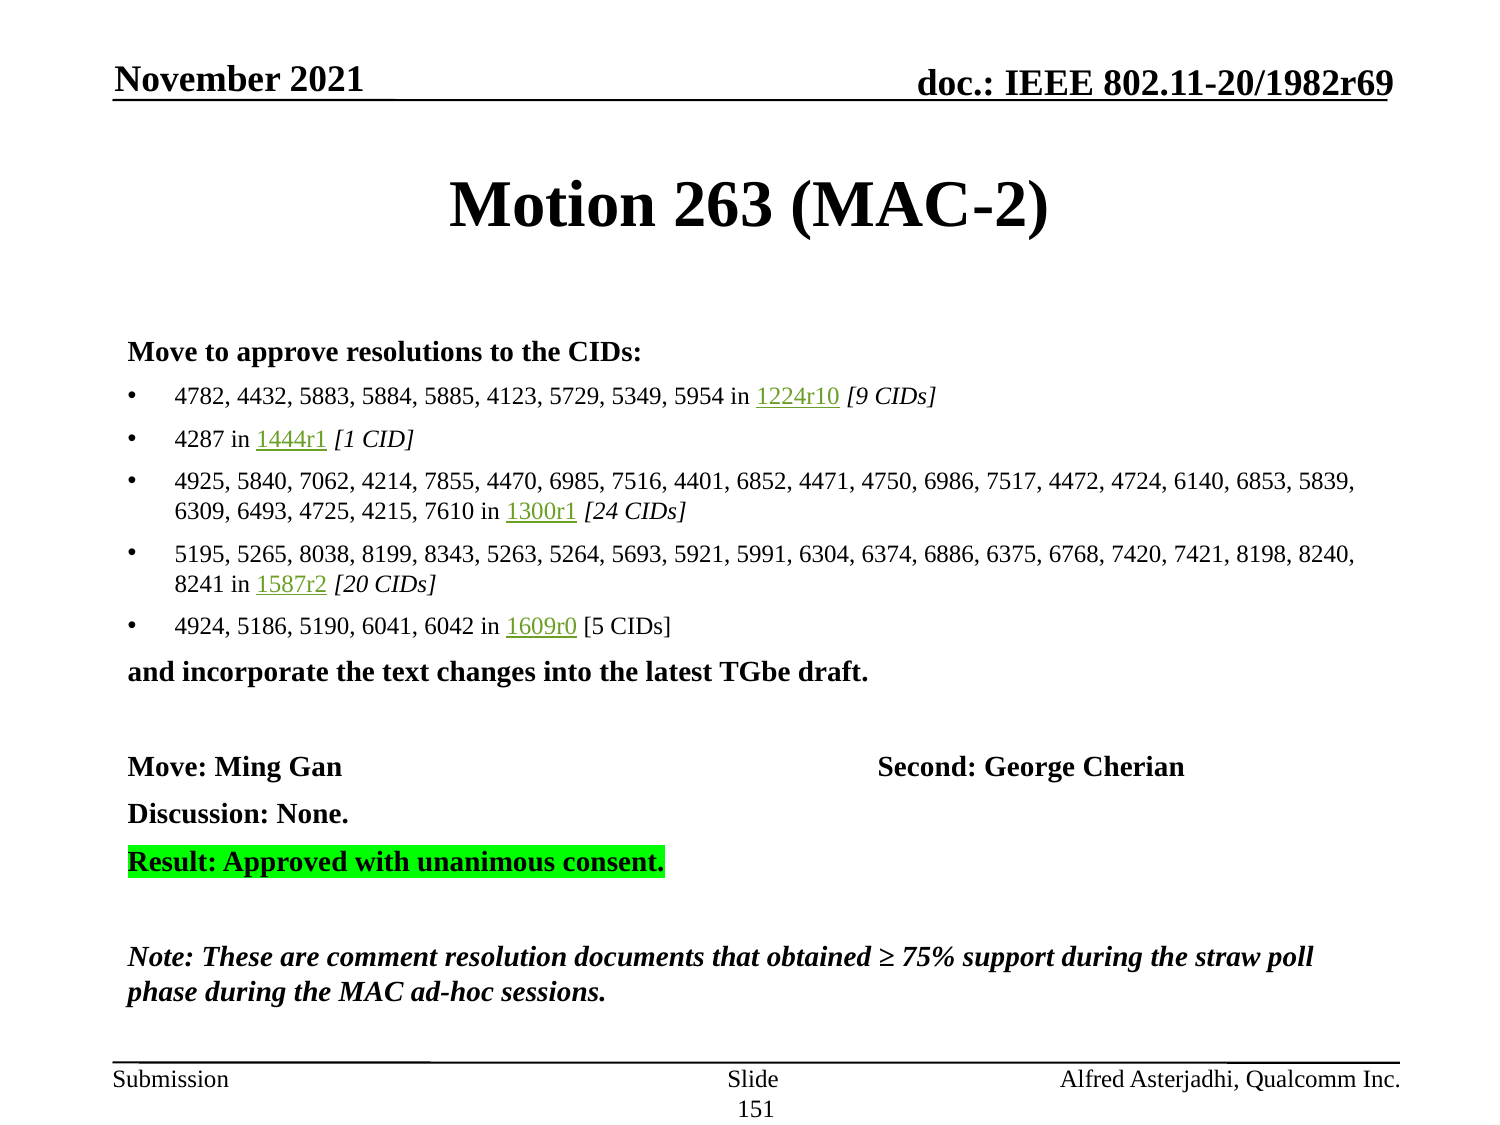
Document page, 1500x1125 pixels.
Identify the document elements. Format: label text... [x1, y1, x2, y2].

title Motion 263 (MAC-2) [112, 112, 1388, 288]
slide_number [114, 54, 423, 100]
list Move to approve resolutions to the CIDs: 4782, 4432, 5883, 5884, 5885, 4123, 5729, 5349, 5954 in 1224r10 [9 CIDs] 4287 in 1444r1 [1 CID] 4925, 5840, 7062, 4214, 7855, 4470, 6985, 7516, 4401, 6852, 4471, 4750, 6986, 7517, 4472, 4724, 6140, 6853, 5839, 6309, 6493, 4725, 4215, 7610 in 1300r1 [24 CIDs] 5195, 5265, 8038, 8199, 8343, 5263, 5264, 5693, 5921, 5991, 6304, 6374, 6886, 6375, 6768, 7420, 7421, 8198, 8240, 8241 in 1587r2 [20 CIDs] 4924, 5186, 5190, 6041, 6042 in 1609r0 [5 CIDs] and incorporate the text changes into the latest TGbe draft. Move: Ming Gan Second: George Cherian Discussion: None. Result: Approved with unanimous consent. Note: These are comment resolution documents that obtained ≥ 75% support during the straw poll phase during the MAC ad-hoc sessions. [112, 324, 1388, 1063]
footer Alfred Asterjadhi, Qualcomm Inc. [878, 1061, 1402, 1093]
slide_number Slide 151 [712, 1061, 800, 1123]
